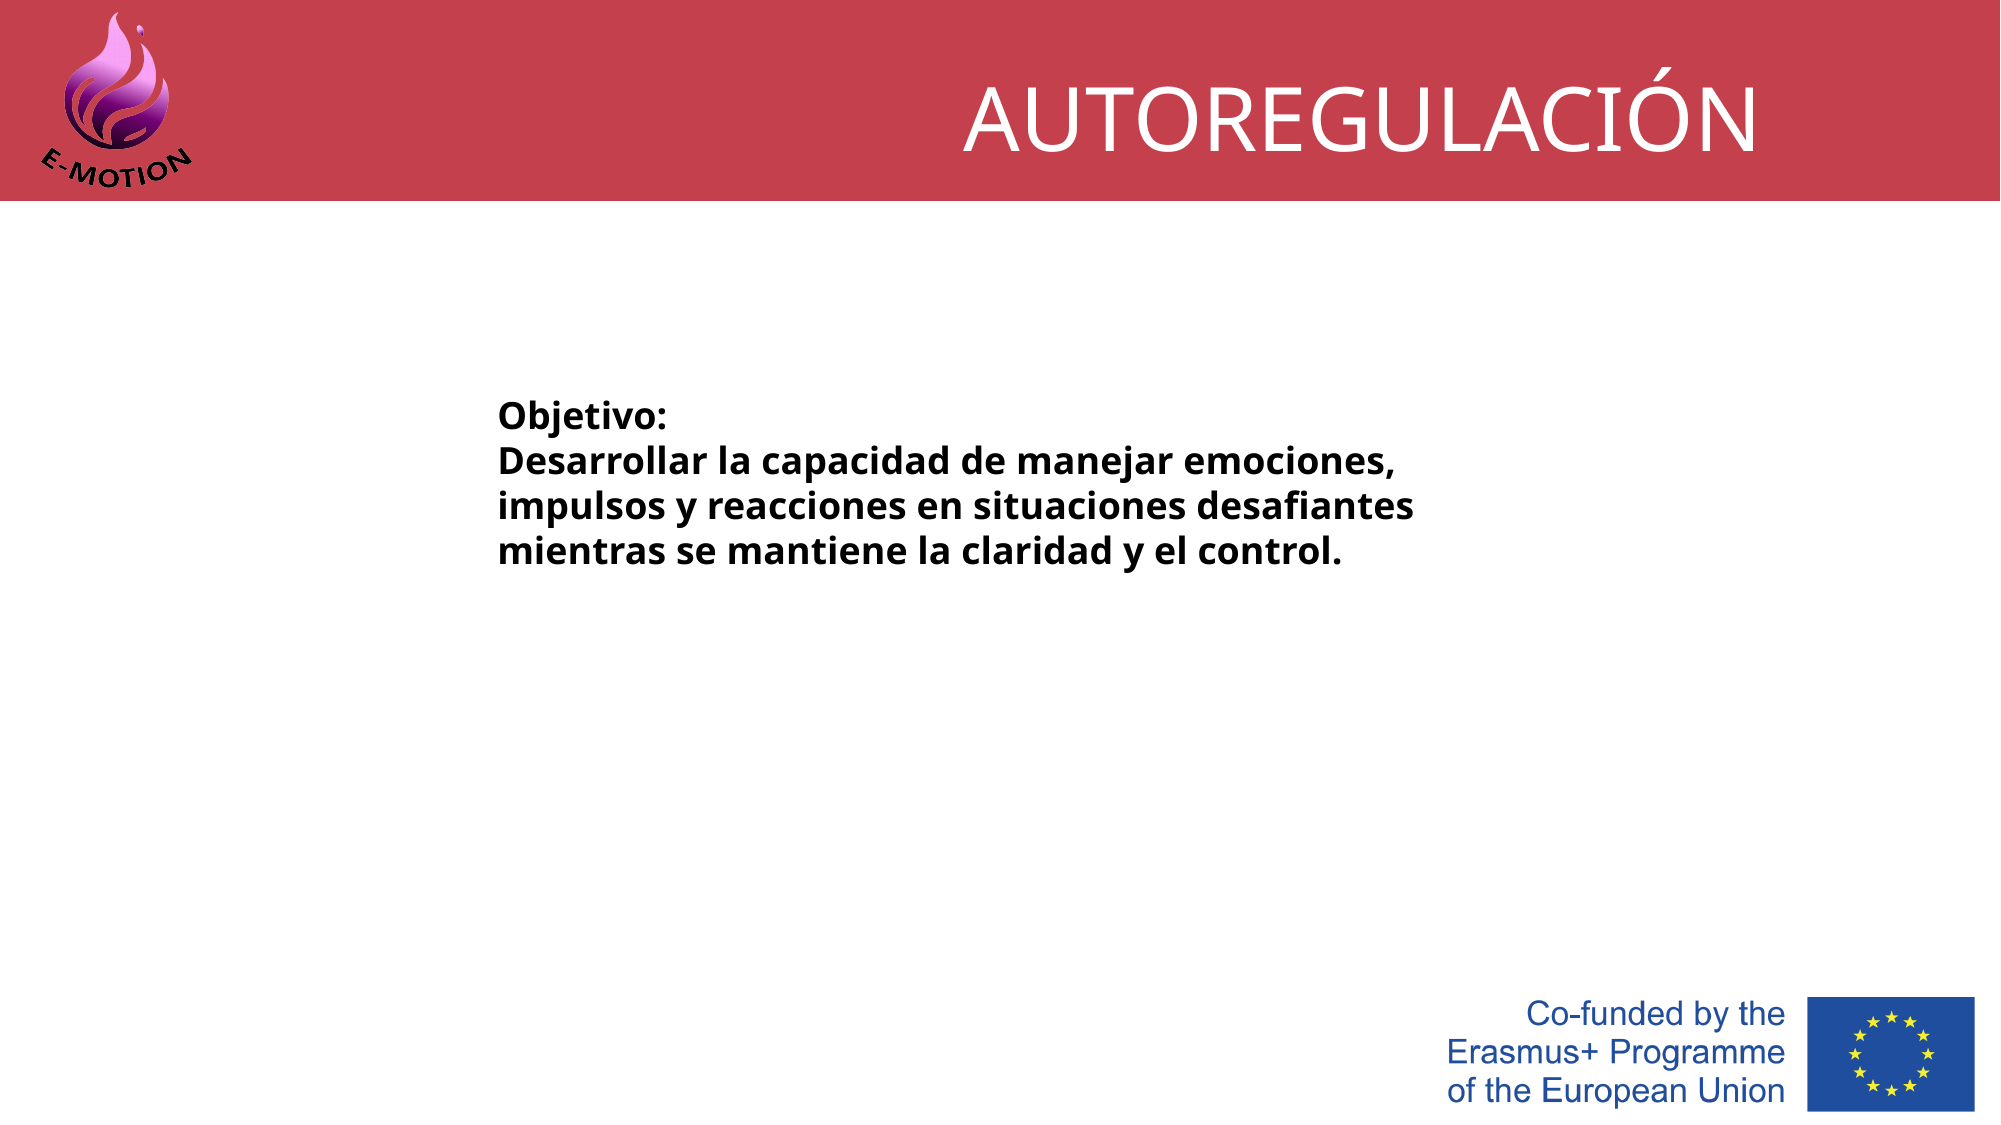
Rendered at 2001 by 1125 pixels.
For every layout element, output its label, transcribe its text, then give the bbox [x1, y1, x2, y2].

text_box AUTOREGULACIÓN [518, 55, 1778, 330]
text_box Objetivo: Desarrollar la capacidad de manejar emociones, impulsos y reacciones en situaciones desafiantes mientras se mantiene la claridad y el control. [482, 385, 1495, 580]
picture [0, 0, 253, 247]
